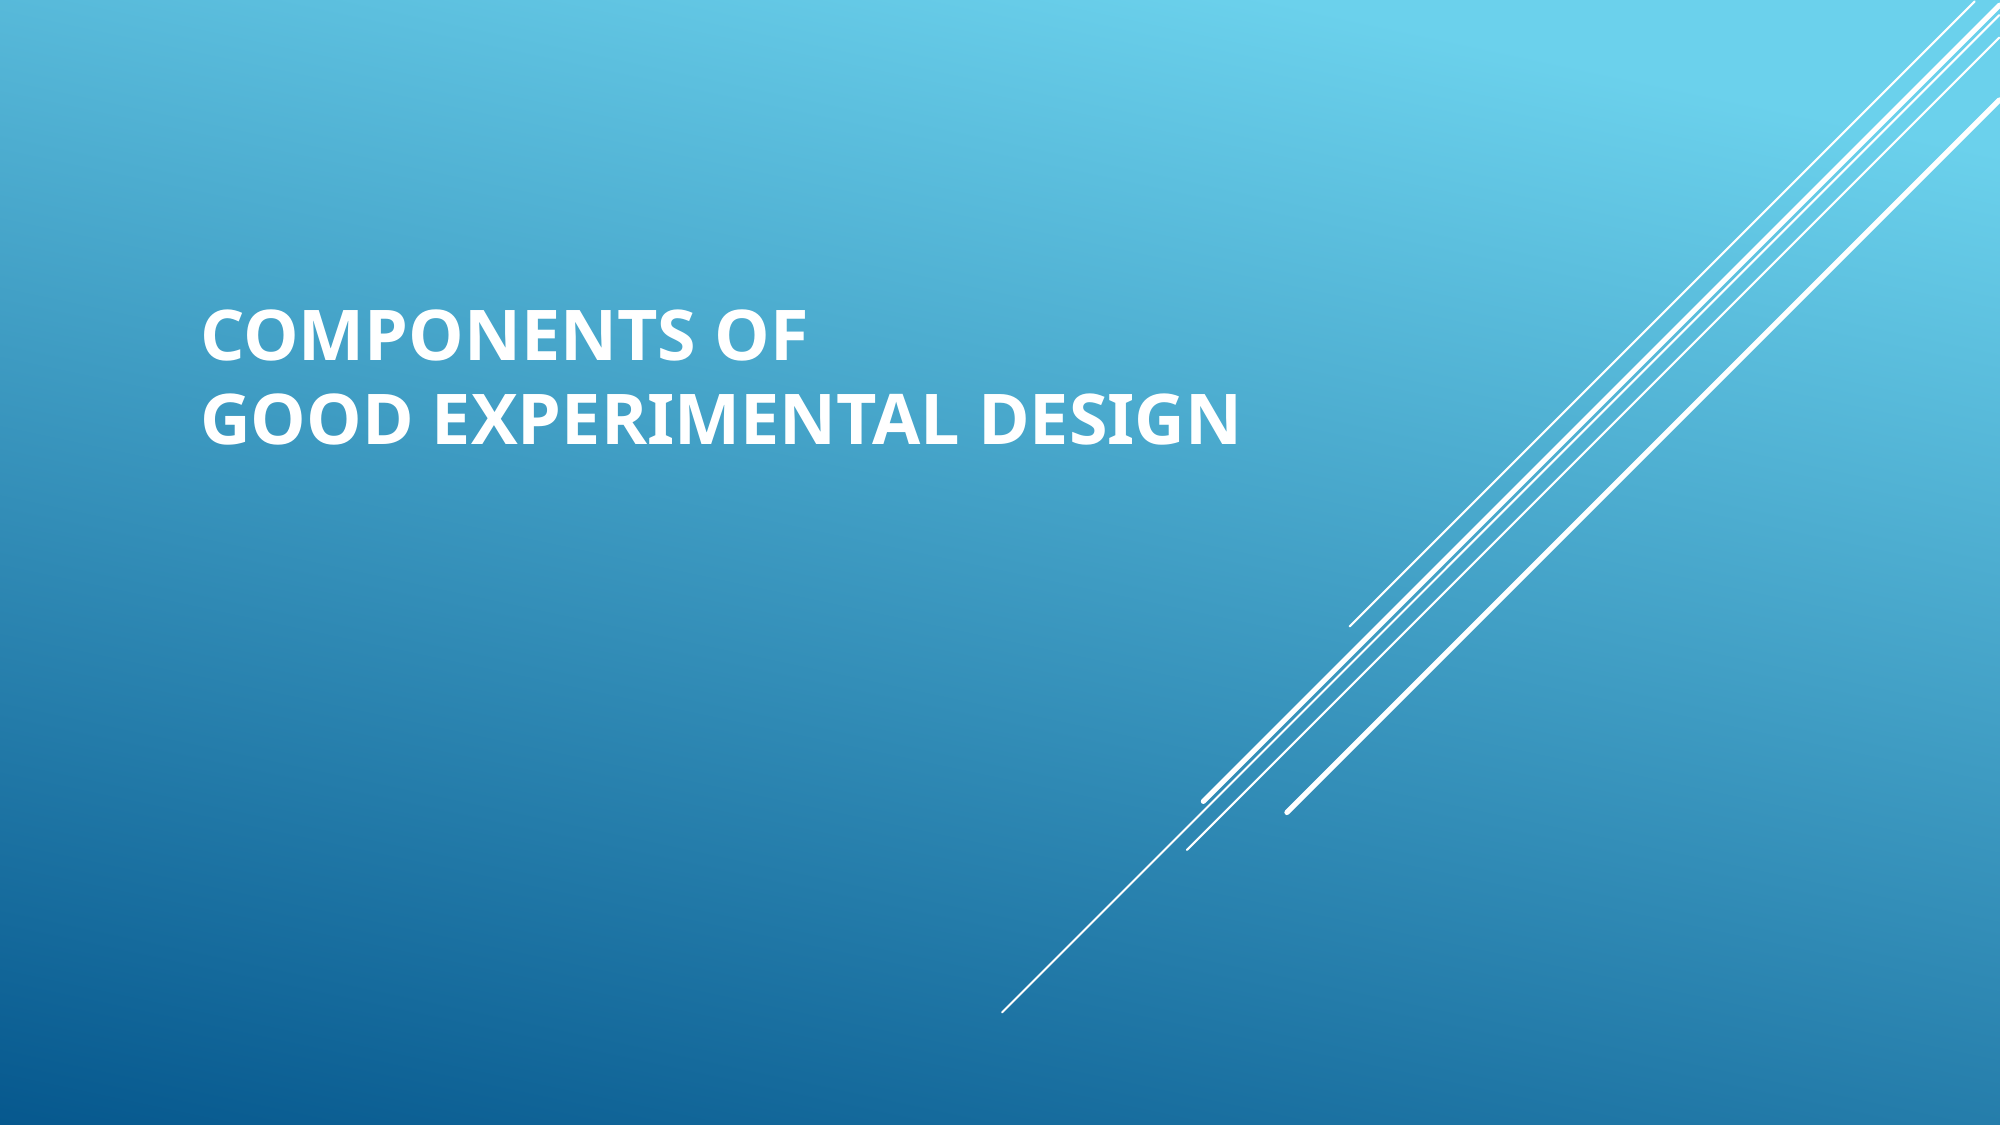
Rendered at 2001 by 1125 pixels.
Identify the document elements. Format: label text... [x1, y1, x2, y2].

title Components of Good Experimental Design [184, 278, 1638, 467]
subtitle [112, 630, 1163, 950]
